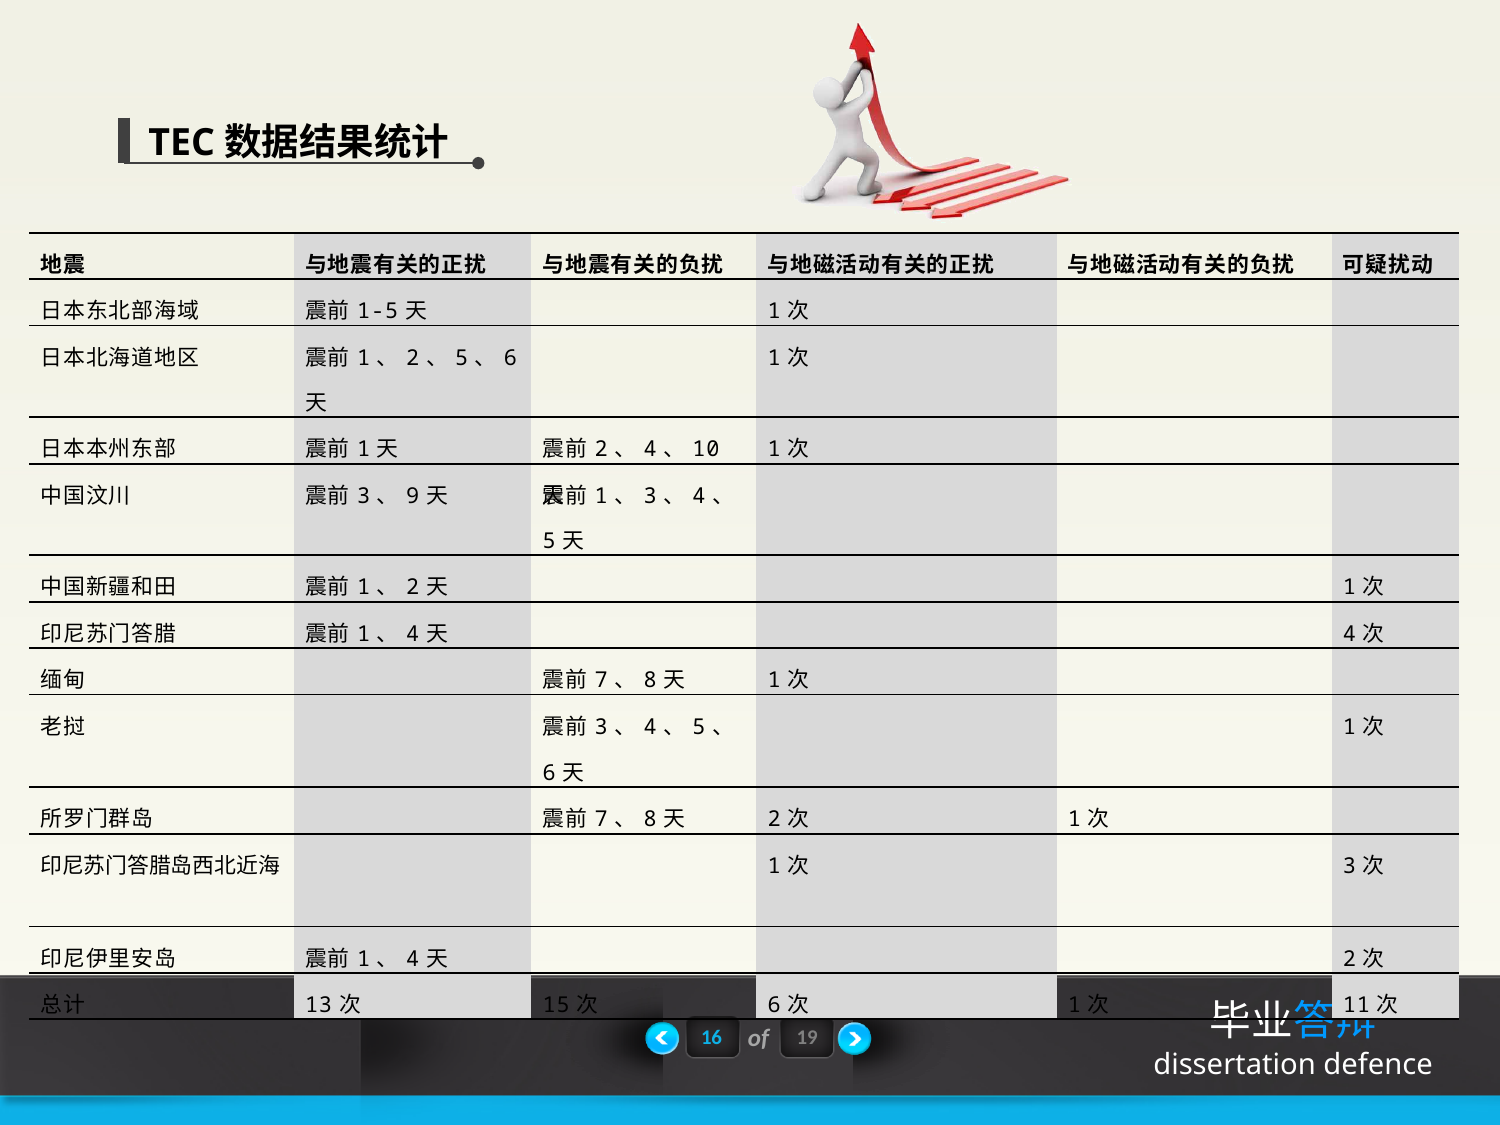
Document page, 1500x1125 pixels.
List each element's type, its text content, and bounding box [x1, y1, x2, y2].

table_cell 印尼伊里安岛 [29, 927, 294, 972]
table_cell 震前1、2天 [294, 556, 531, 601]
table_cell 1次 [1332, 556, 1459, 601]
table_cell 印尼苏门答腊岛西北近海 [29, 835, 294, 926]
table_cell [1332, 649, 1459, 694]
table_cell 2次 [1332, 927, 1459, 972]
table_cell 震前3、9天 [294, 465, 531, 554]
table_cell 日本东北部海域 [29, 280, 294, 325]
table_cell 震前7、8天 [531, 788, 756, 833]
table_cell [1057, 556, 1332, 601]
table_cell 印尼苏门答腊 [29, 603, 294, 647]
table_header 与地磁活动有关的正扰 [756, 234, 1057, 278]
table_cell [531, 835, 756, 926]
table_cell [1332, 326, 1459, 416]
table_cell [1057, 927, 1332, 972]
text_box 毕业答辩 dissertation defence [1080, 998, 1500, 1088]
table_cell 13次 [294, 974, 336, 1018]
table_cell [1332, 465, 1459, 554]
table_cell [1057, 649, 1332, 694]
table_cell [1057, 326, 1332, 416]
table_cell 1次 [756, 280, 1057, 325]
table_cell 震前3、4、5、6天 [531, 695, 756, 786]
table_cell [294, 835, 531, 926]
table_cell 震前1天 [294, 418, 531, 463]
table_cell [1057, 465, 1332, 554]
table_cell 1次 [1057, 974, 1332, 1018]
table_cell 1次 [1332, 695, 1459, 786]
table_cell [756, 556, 1057, 601]
table_cell 老挝 [29, 695, 294, 786]
table_cell [1057, 835, 1332, 926]
table_cell 震前1、3、4、5天 [531, 465, 756, 554]
table_cell 缅甸 [29, 649, 294, 694]
table_cell 1次 [756, 649, 1057, 694]
table_cell 中国新疆和田 [29, 556, 294, 601]
table_header 可疑扰动 [1332, 234, 1459, 278]
table_cell [1057, 695, 1332, 786]
table_cell 2次 [756, 788, 1057, 833]
picture [0, 0, 1500, 1096]
table_cell [1332, 788, 1459, 833]
table_cell [294, 695, 531, 786]
table_header 与地震有关的正扰 [294, 234, 531, 278]
table_cell 1次 [756, 835, 1057, 926]
table_cell 4次 [1332, 603, 1459, 647]
table_cell 1次 [756, 418, 1057, 463]
table_header 地震 [29, 234, 294, 278]
table_cell 日本本州东部 [29, 418, 294, 463]
table_cell 15次 [542, 974, 756, 1018]
table_cell 1次 [1057, 788, 1332, 833]
table_cell [531, 280, 756, 325]
table_cell [1057, 603, 1332, 647]
table_cell [1332, 418, 1459, 463]
table_cell 11次 [1332, 974, 1459, 1018]
table_cell [531, 927, 756, 972]
table_cell [1057, 418, 1332, 463]
table_cell 所罗门群岛 [29, 788, 294, 833]
table_cell 1次 [756, 326, 1057, 416]
text_box TEC数据结果统计 [133, 110, 777, 170]
table_cell 日本北海道地区 [29, 326, 294, 416]
table_cell [531, 556, 756, 601]
table_cell [294, 788, 531, 833]
table_cell 震前1、4天 [294, 603, 531, 647]
table_cell [756, 695, 1057, 786]
table_cell 震前1、2、5、6天 [294, 326, 531, 416]
table_cell [1332, 280, 1459, 325]
table_header 与地磁活动有关的负扰 [1057, 234, 1332, 278]
table_cell [756, 927, 1057, 972]
table_cell 震前7、8天 [531, 649, 756, 694]
table_cell [756, 465, 1057, 554]
table_cell 震前2、4、10天 [531, 418, 756, 463]
table_cell 总计 [29, 974, 294, 1018]
text_box of [749, 1020, 772, 1059]
table_cell [294, 649, 531, 694]
table_cell [756, 603, 1057, 647]
table_cell 6次 [756, 974, 1057, 1018]
table_cell [1057, 280, 1332, 325]
table_cell 震前1、4天 [294, 927, 531, 972]
table_cell 中国汶川 [29, 465, 294, 554]
table_cell [531, 603, 756, 647]
table_header 与地震有关的负扰 [531, 234, 756, 278]
table_cell 3次 [1332, 835, 1459, 926]
table_cell [531, 326, 756, 416]
table_cell 震前1-5天 [294, 280, 531, 325]
